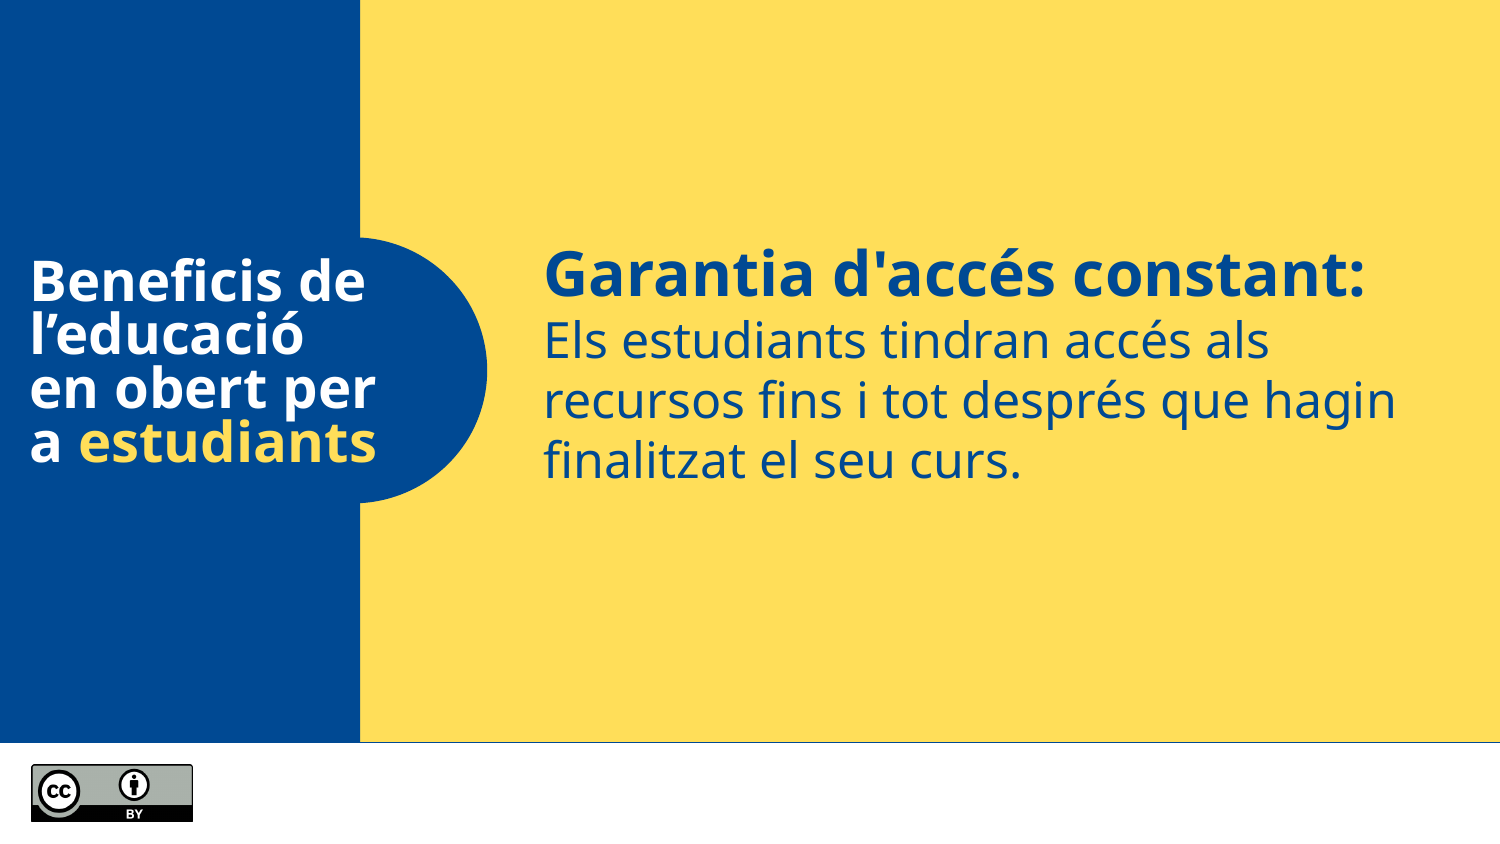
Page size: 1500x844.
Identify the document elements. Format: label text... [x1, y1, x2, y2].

text_box [0, 750, 1500, 844]
text_box Beneficis de l’educació en obert per a estudiants [14, 242, 397, 489]
text_box [317, 237, 389, 242]
picture [31, 764, 193, 822]
text_box Garantia d'accés constant: Els estudiants tindran accés als recursos fins i tot després que hagin finalitzat el seu curs. [528, 218, 1421, 593]
text_box [291, 244, 488, 504]
text_box [0, 0, 361, 742]
